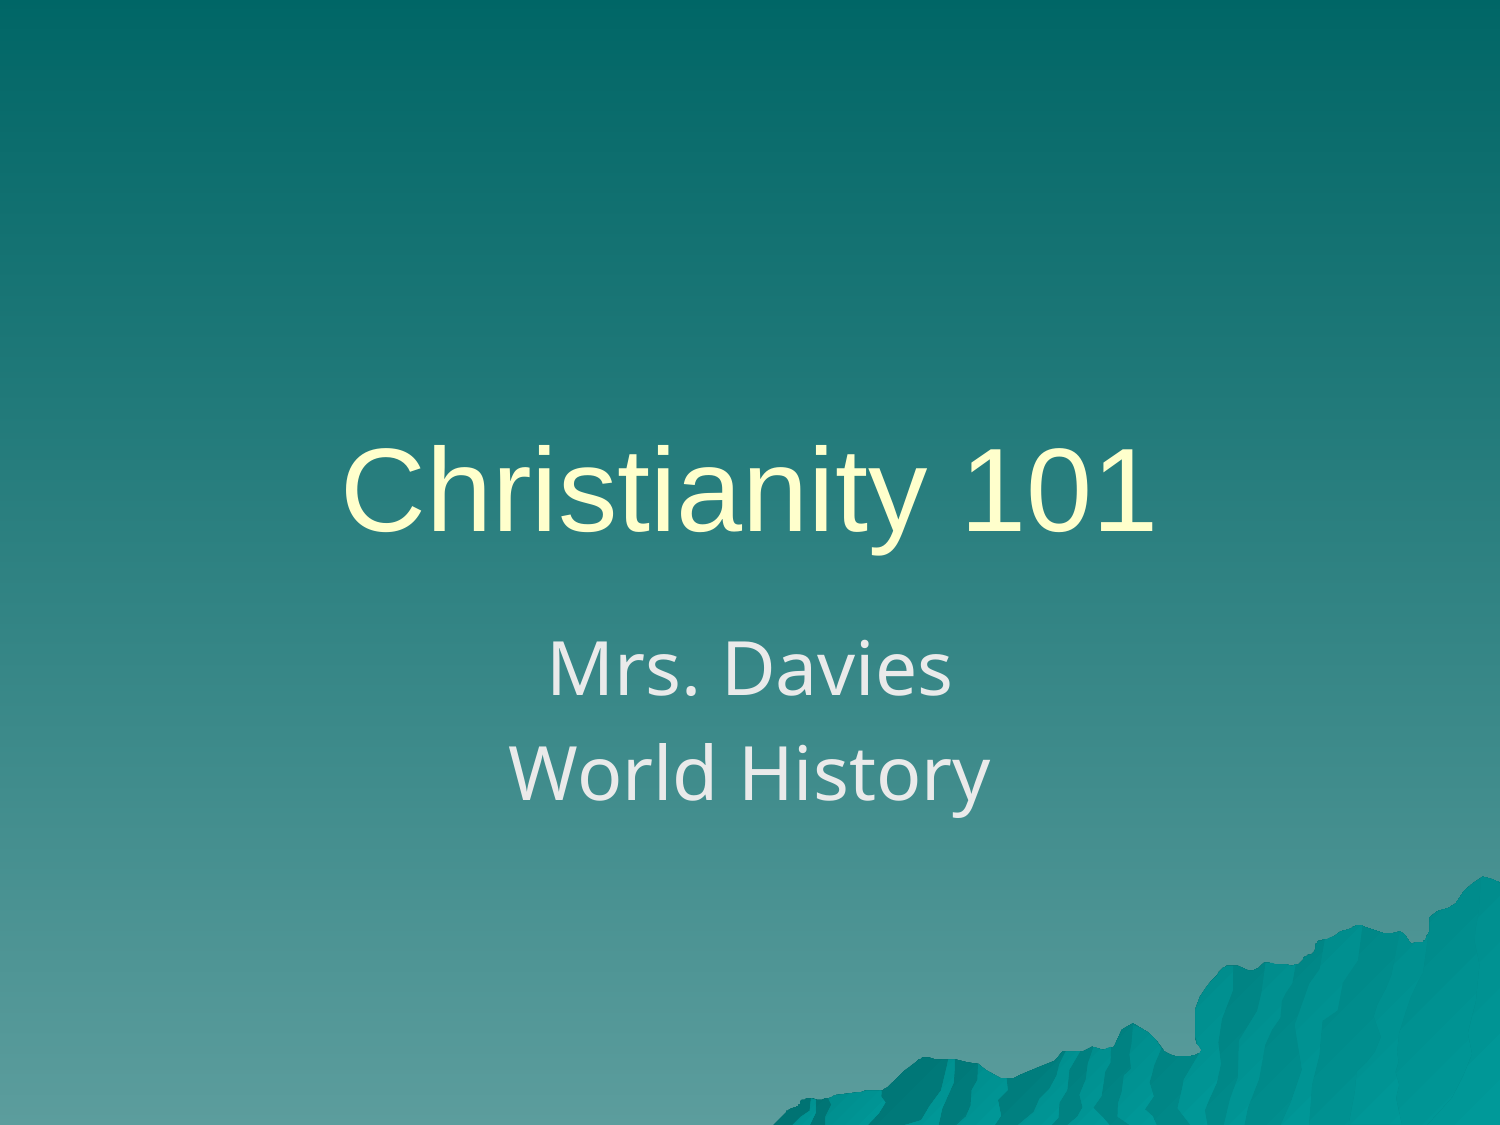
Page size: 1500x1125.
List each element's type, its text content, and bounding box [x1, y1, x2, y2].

title Christianity 101 [112, 262, 1388, 563]
subtitle Mrs. Davies World History [224, 612, 1276, 901]
